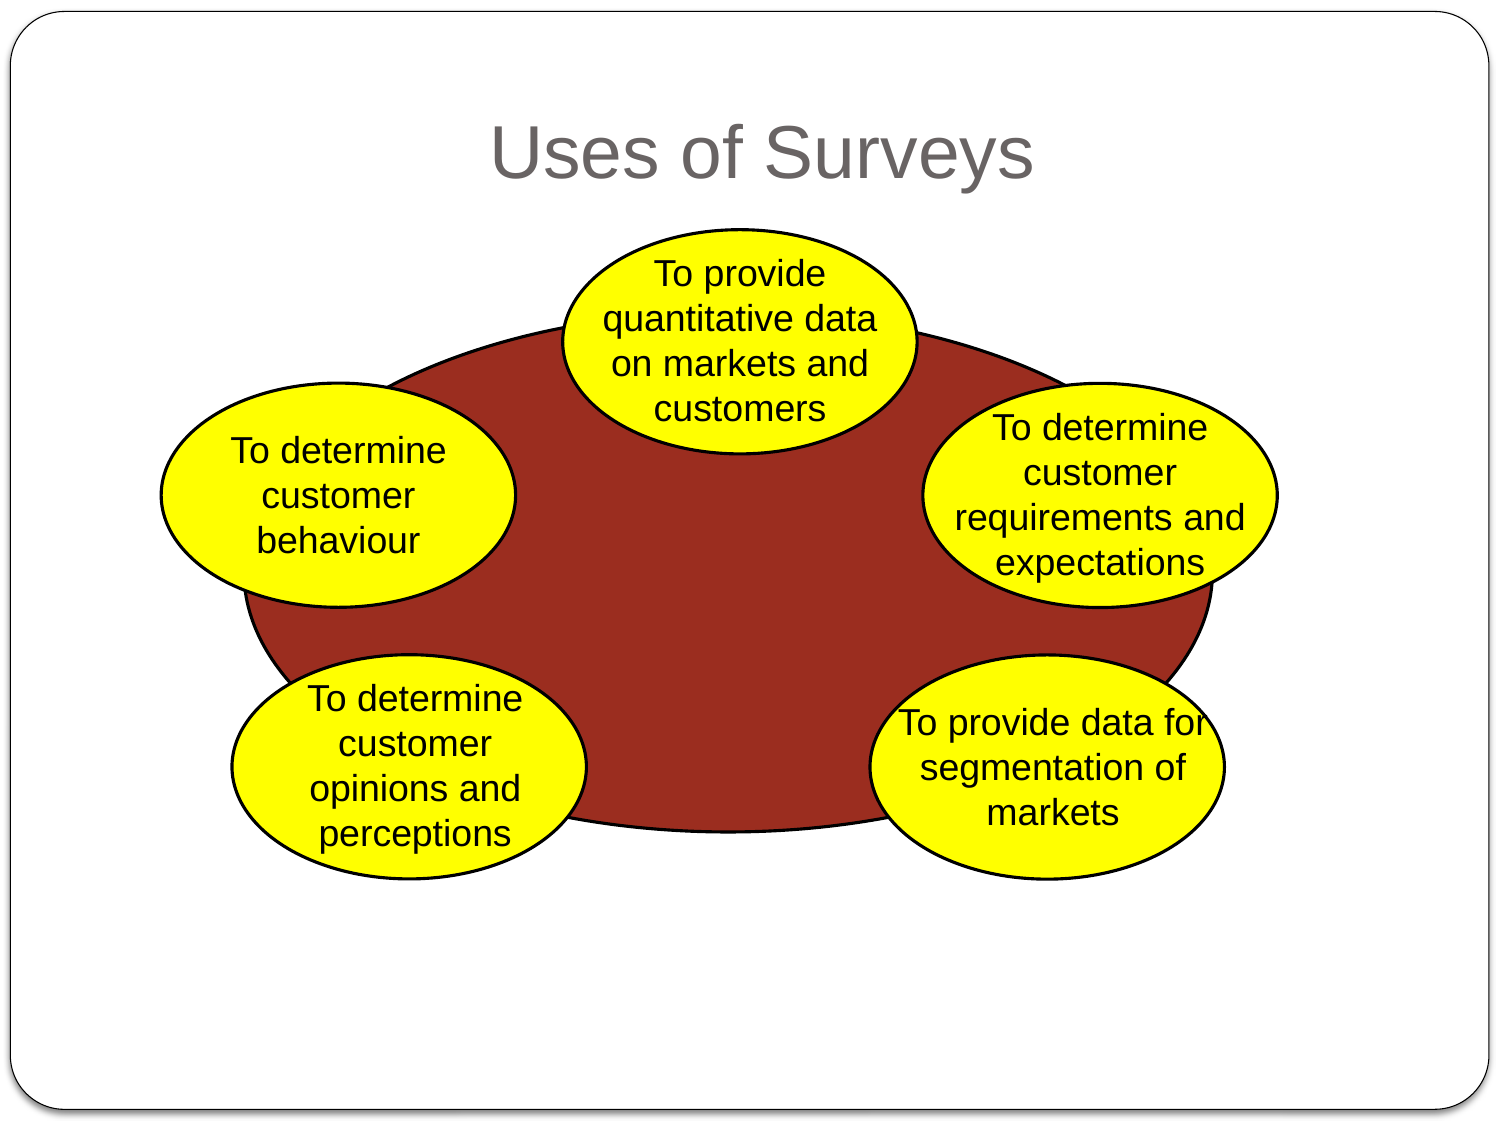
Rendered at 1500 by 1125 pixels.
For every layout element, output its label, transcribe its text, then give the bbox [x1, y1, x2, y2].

text_box [161, 440, 184, 551]
text_box [1021, 383, 1179, 395]
text_box [74, 262, 1425, 1005]
text_box To determine customer behaviour [184, 418, 492, 569]
text_box [575, 727, 587, 807]
text_box [209, 383, 467, 418]
text_box To provide quantitative data on markets and customers [574, 241, 906, 437]
text_box Uses of Surveys [76, 54, 1427, 243]
text_box [331, 654, 487, 666]
text_box To provide data for segmentation of markets [881, 690, 1225, 841]
text_box [914, 841, 1181, 880]
text_box [1004, 590, 1196, 608]
text_box [204, 569, 472, 608]
text_box [906, 302, 918, 381]
text_box To determine customer requirements and expectations [917, 395, 1284, 590]
text_box [492, 439, 516, 552]
text_box [231, 711, 255, 823]
text_box [870, 728, 881, 806]
text_box To determine customer opinions and perceptions [255, 666, 575, 862]
text_box [646, 437, 834, 454]
text_box [315, 862, 503, 879]
text_box [562, 302, 574, 382]
text_box [918, 654, 1177, 690]
text_box [74, 45, 1425, 233]
text_box [245, 327, 1212, 832]
text_box [662, 229, 818, 241]
